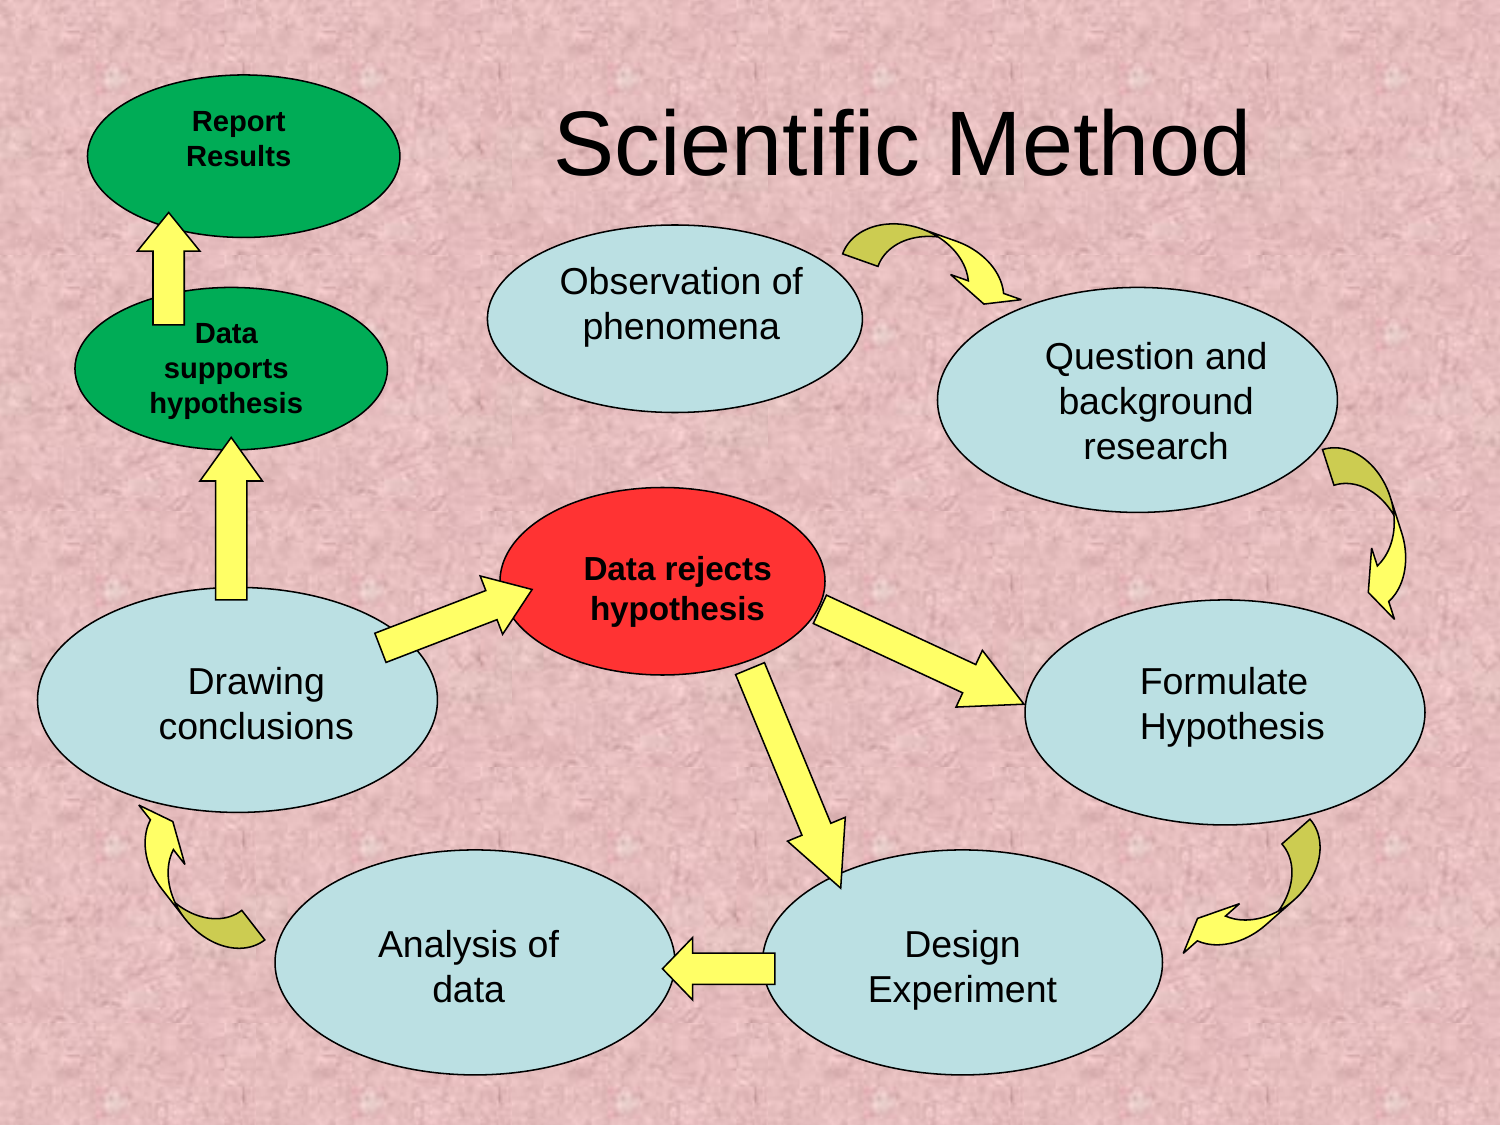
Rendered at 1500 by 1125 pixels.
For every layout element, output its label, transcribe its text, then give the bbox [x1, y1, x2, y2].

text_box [37, 587, 438, 813]
picture [0, 0, 1500, 1125]
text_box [87, 74, 401, 238]
text_box [441, 575, 494, 642]
text_box [829, 596, 1019, 708]
text_box [1341, 448, 1406, 598]
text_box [499, 487, 826, 676]
text_box [137, 247, 200, 285]
text_box [145, 822, 265, 949]
title Scientific Method [74, 44, 1426, 233]
text_box [739, 685, 846, 848]
text_box [199, 459, 263, 585]
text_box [274, 849, 676, 1076]
text_box [1183, 834, 1321, 954]
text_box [937, 287, 1338, 513]
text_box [487, 224, 863, 413]
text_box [74, 287, 388, 451]
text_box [762, 849, 1163, 1076]
text_box [679, 937, 757, 1000]
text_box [1024, 599, 1426, 826]
text_box [865, 223, 1002, 285]
